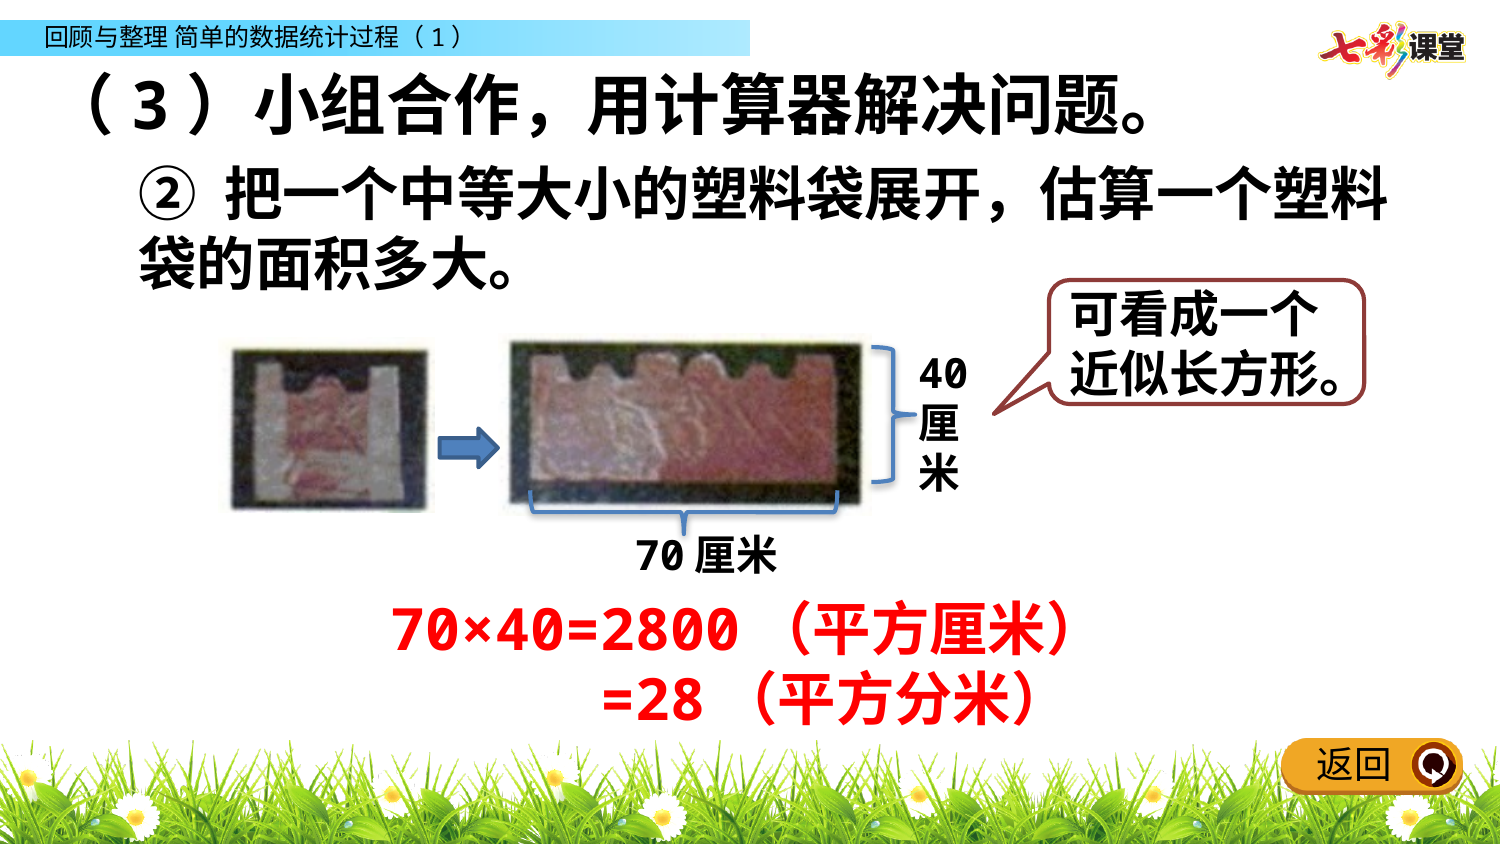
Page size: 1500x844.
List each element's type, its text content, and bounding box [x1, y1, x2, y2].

picture [1316, 20, 1468, 80]
text_box 可看成一个近似长方形。 [998, 277, 1367, 415]
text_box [1281, 733, 1464, 795]
picture [497, 332, 872, 517]
text_box 40厘米 [903, 339, 998, 504]
text_box （3）小组合作，用计算器解决问题。 [33, 55, 1365, 151]
text_box [875, 345, 903, 485]
text_box [438, 426, 492, 470]
picture [218, 336, 435, 513]
text_box 70厘米 [620, 526, 832, 587]
text_box 70×40=2800（平方厘米） =28（平方分米） [376, 584, 1188, 739]
picture [0, 740, 1500, 844]
text_box ② 把一个中等大小的塑料袋展开，估算一个塑料袋的面积多大。 [123, 150, 1424, 305]
